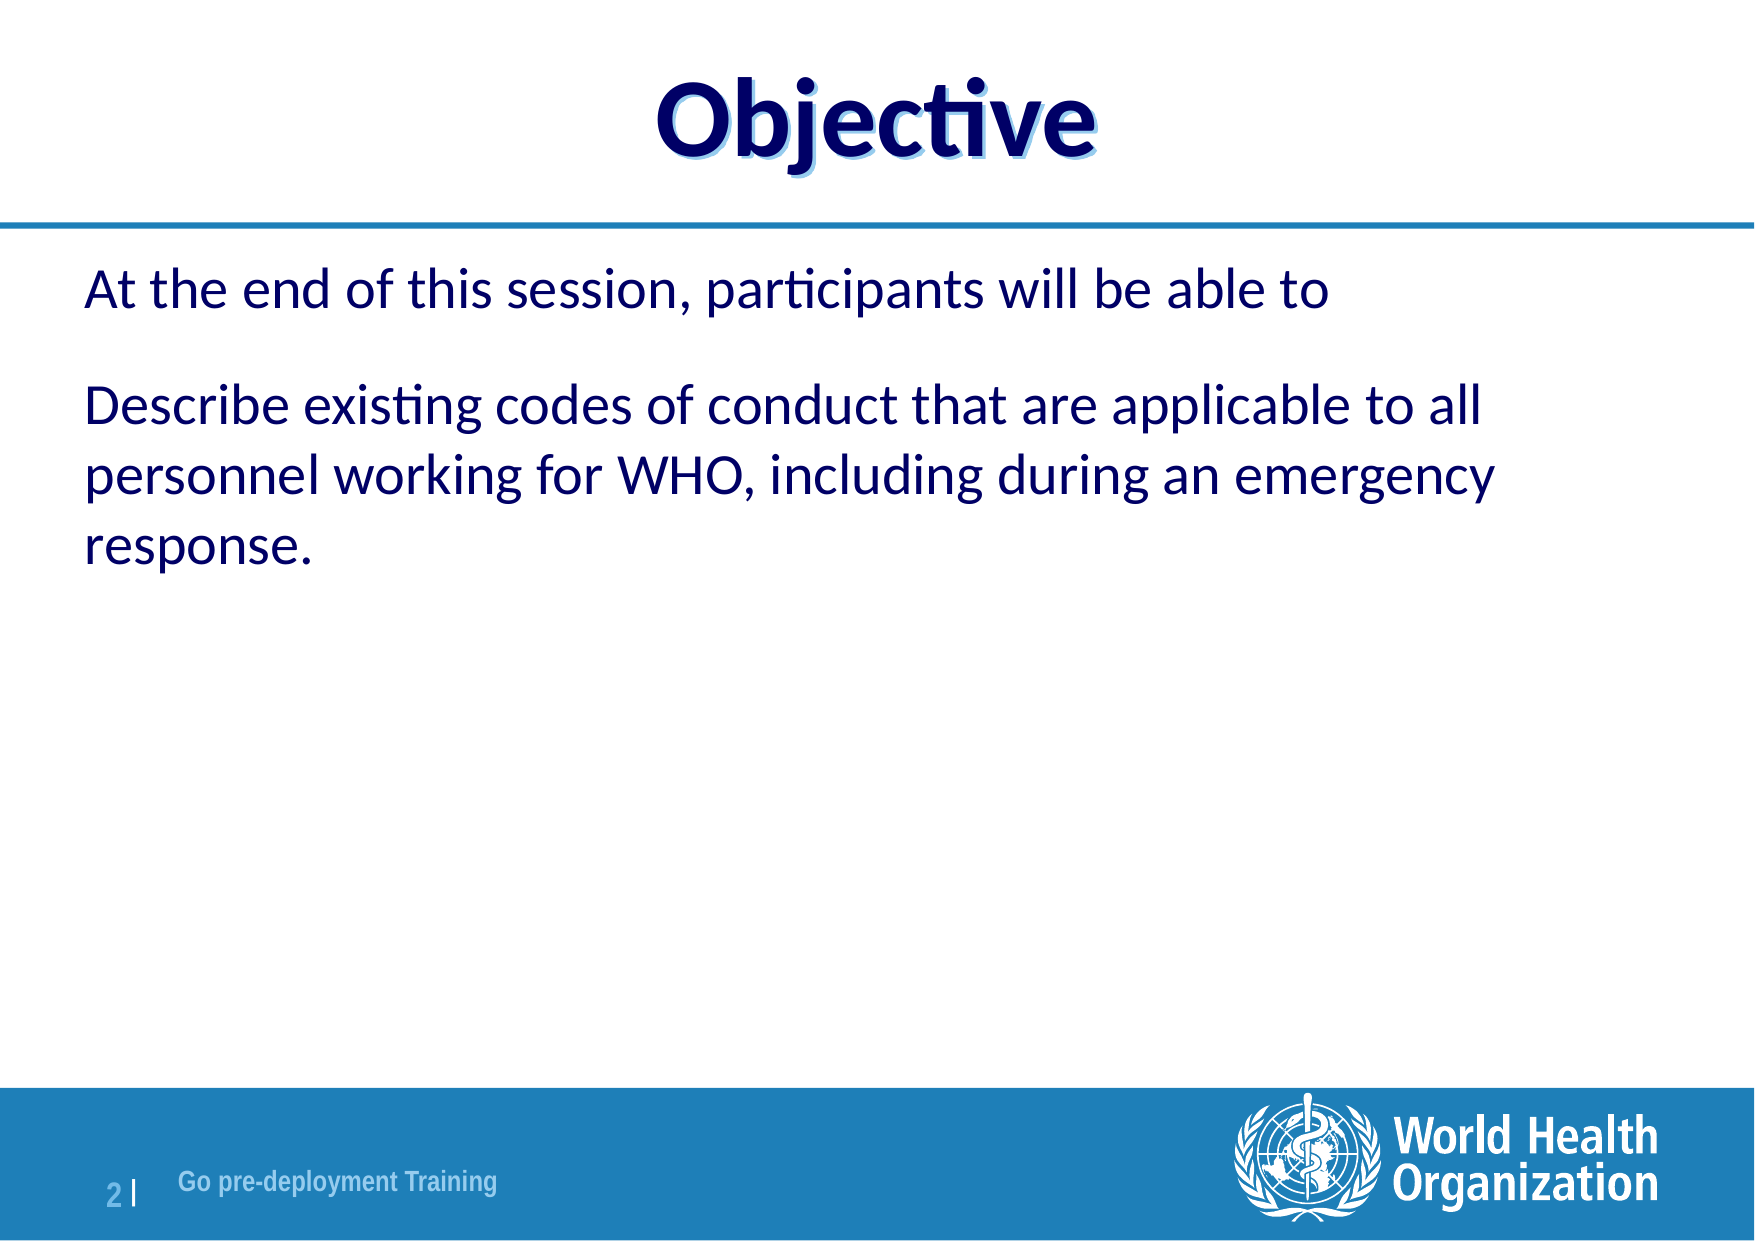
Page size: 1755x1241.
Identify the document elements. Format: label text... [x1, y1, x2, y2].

title Objective [0, 0, 1755, 224]
list At the end of this session, participants will be able to Describe existing codes of conduct that are applicable to all personnel working for WHO, including during an emergency response. [84, 249, 1676, 1084]
